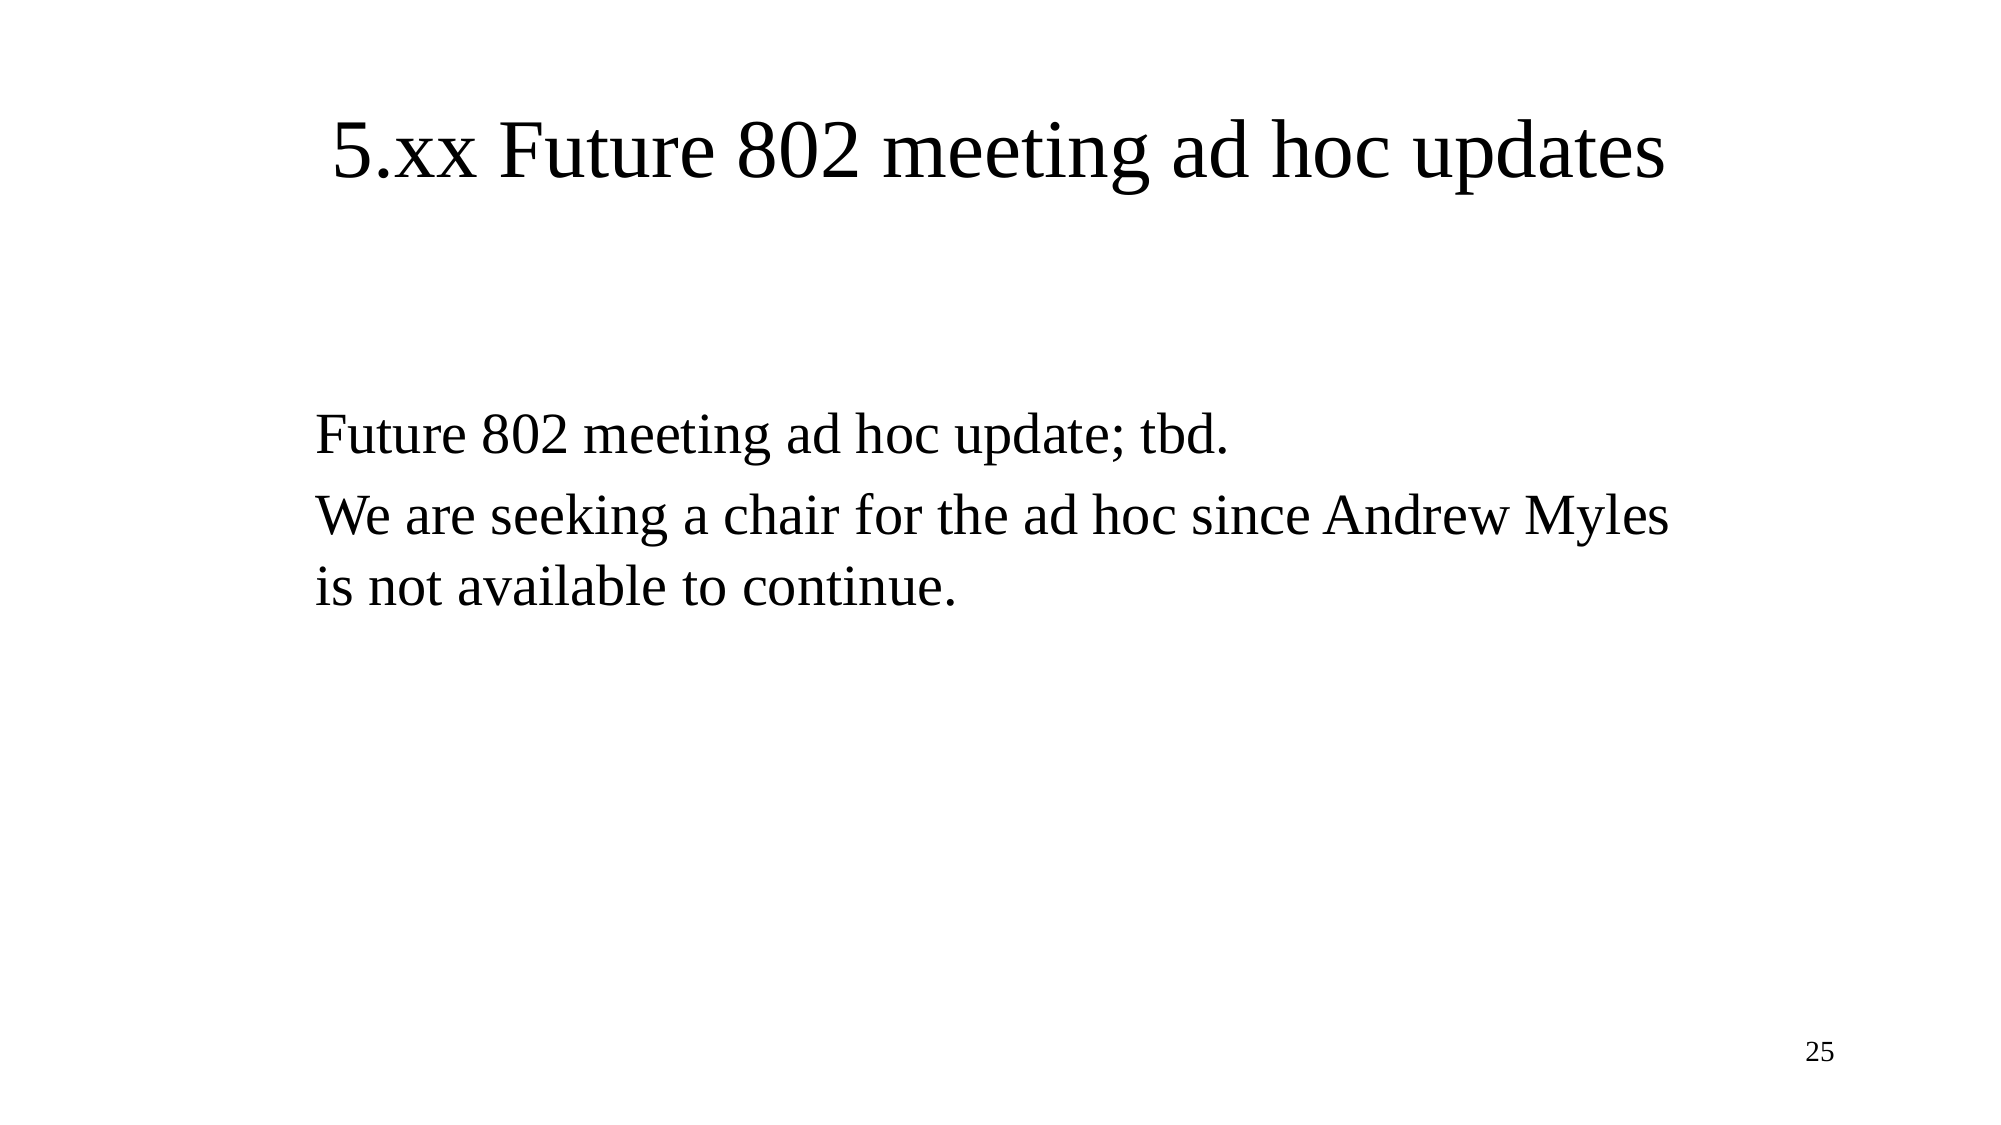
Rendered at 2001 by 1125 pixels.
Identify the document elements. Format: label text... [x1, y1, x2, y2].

title 5.xx Future 802 meeting ad hoc updates [87, 49, 1913, 238]
list Future 802 meeting ad hoc update; tbd. We are seeking a chair for the ad hoc since Andrew Myles is not available to continue. [299, 387, 1713, 1088]
slide_number 25 [1433, 1024, 1851, 1101]
